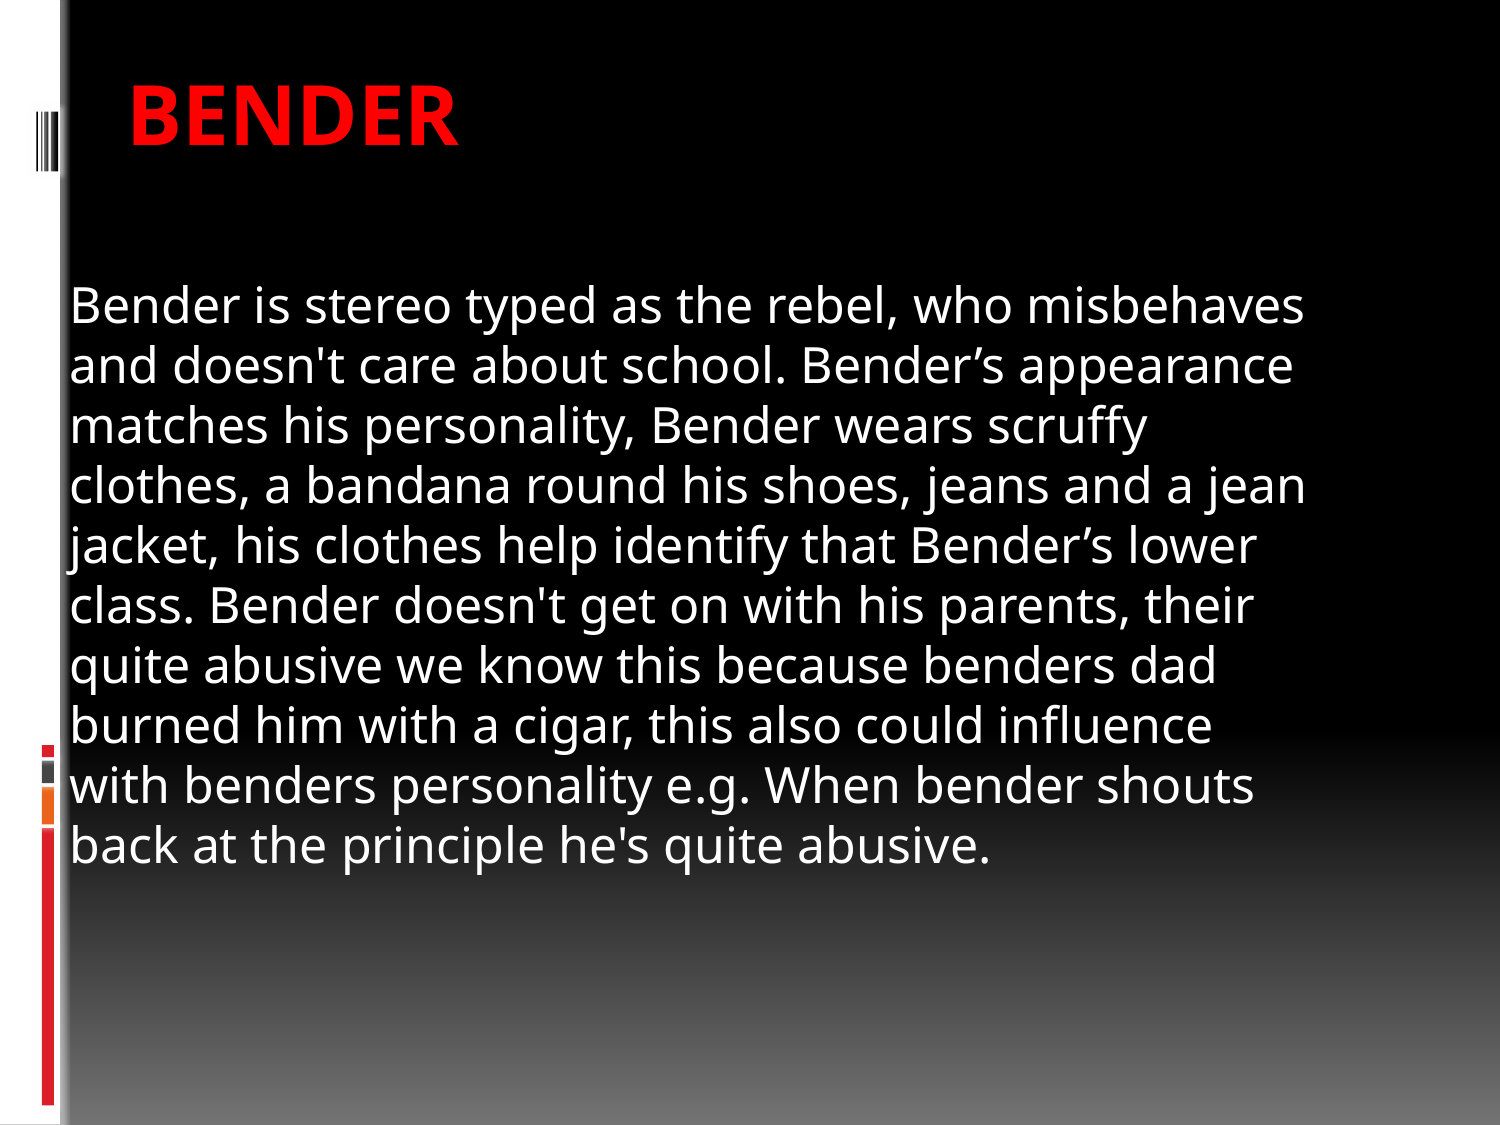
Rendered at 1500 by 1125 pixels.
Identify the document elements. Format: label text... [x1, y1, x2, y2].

subtitle Bender is stereo typed as the rebel, who misbehaves and doesn't care about school. Bender’s appearance matches his personality, Bender wears scruffy clothes, a bandana round his shoes, jeans and a jean jacket, his clothes help identify that Bender’s lower class. Bender doesn't get on with his parents, their quite abusive we know this because benders dad burned him with a cigar, this also could influence with benders personality e.g. When bender shouts back at the principle he's quite abusive. [53, 208, 1341, 882]
title Bender [112, 54, 1388, 296]
